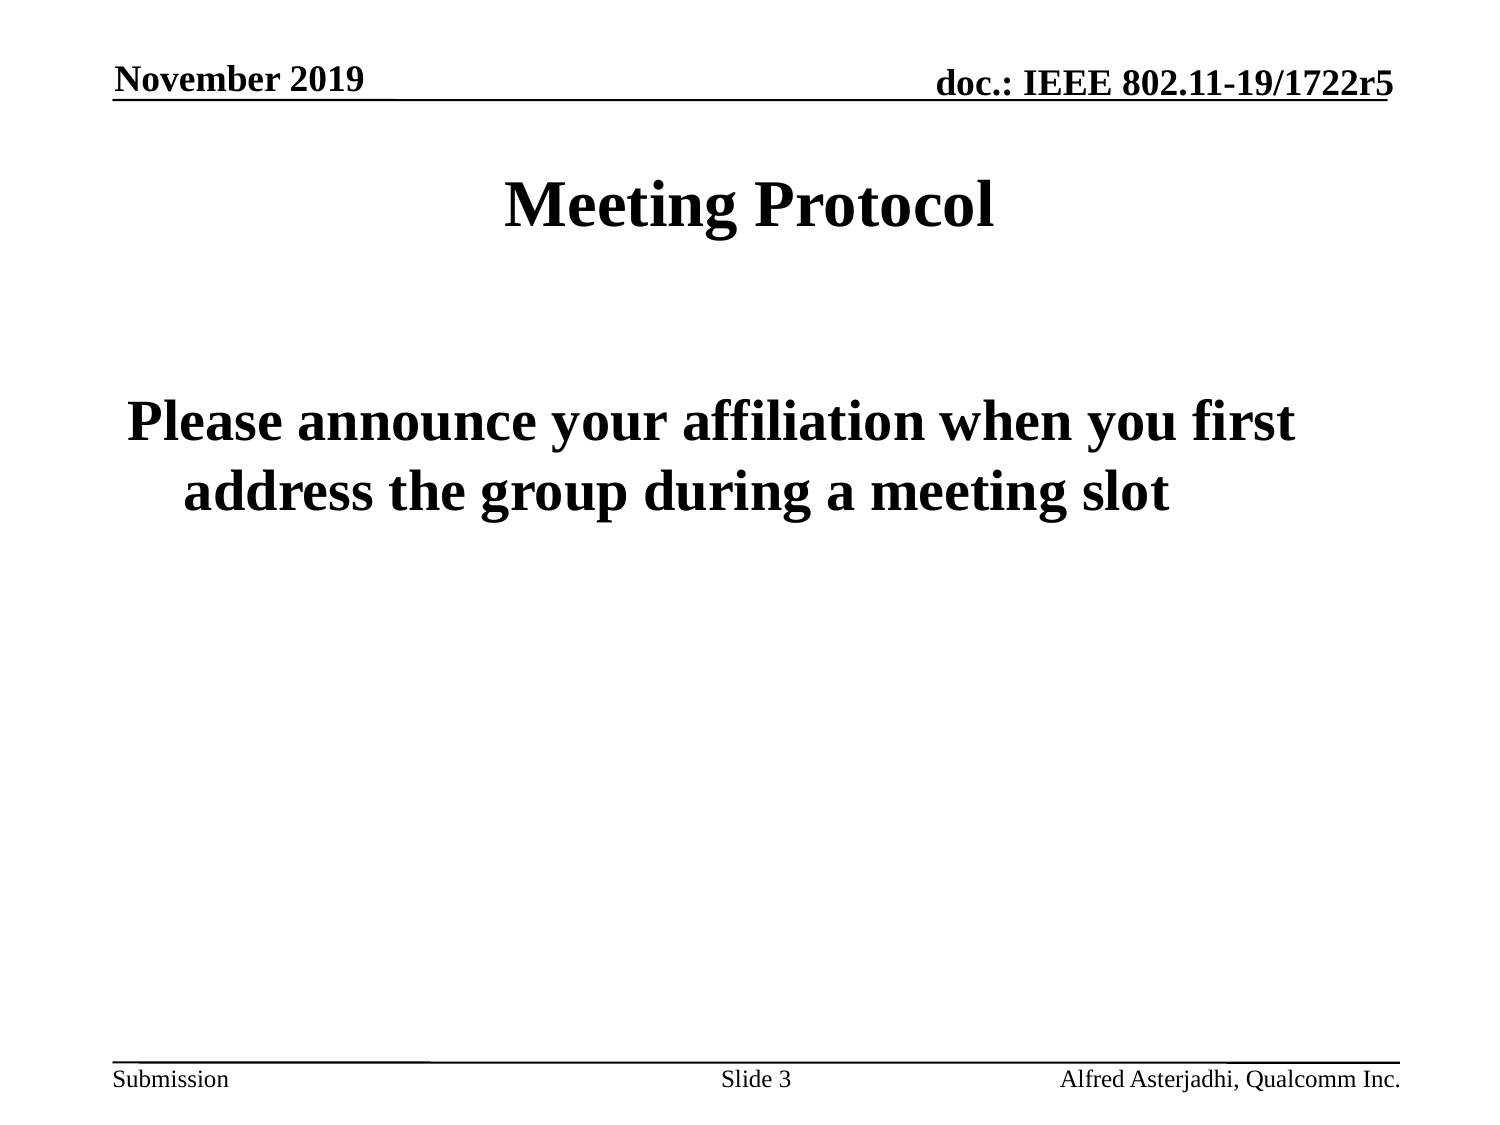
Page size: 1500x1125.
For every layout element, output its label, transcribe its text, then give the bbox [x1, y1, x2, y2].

footer Alfred Asterjadhi, Qualcomm Inc. [878, 1061, 1402, 1093]
list Please announce your affiliation when you first address the group during a meeting slot [112, 374, 1388, 513]
title Meeting Protocol [112, 112, 1388, 288]
slide_number Slide 3 [712, 1061, 800, 1123]
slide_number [114, 54, 423, 100]
